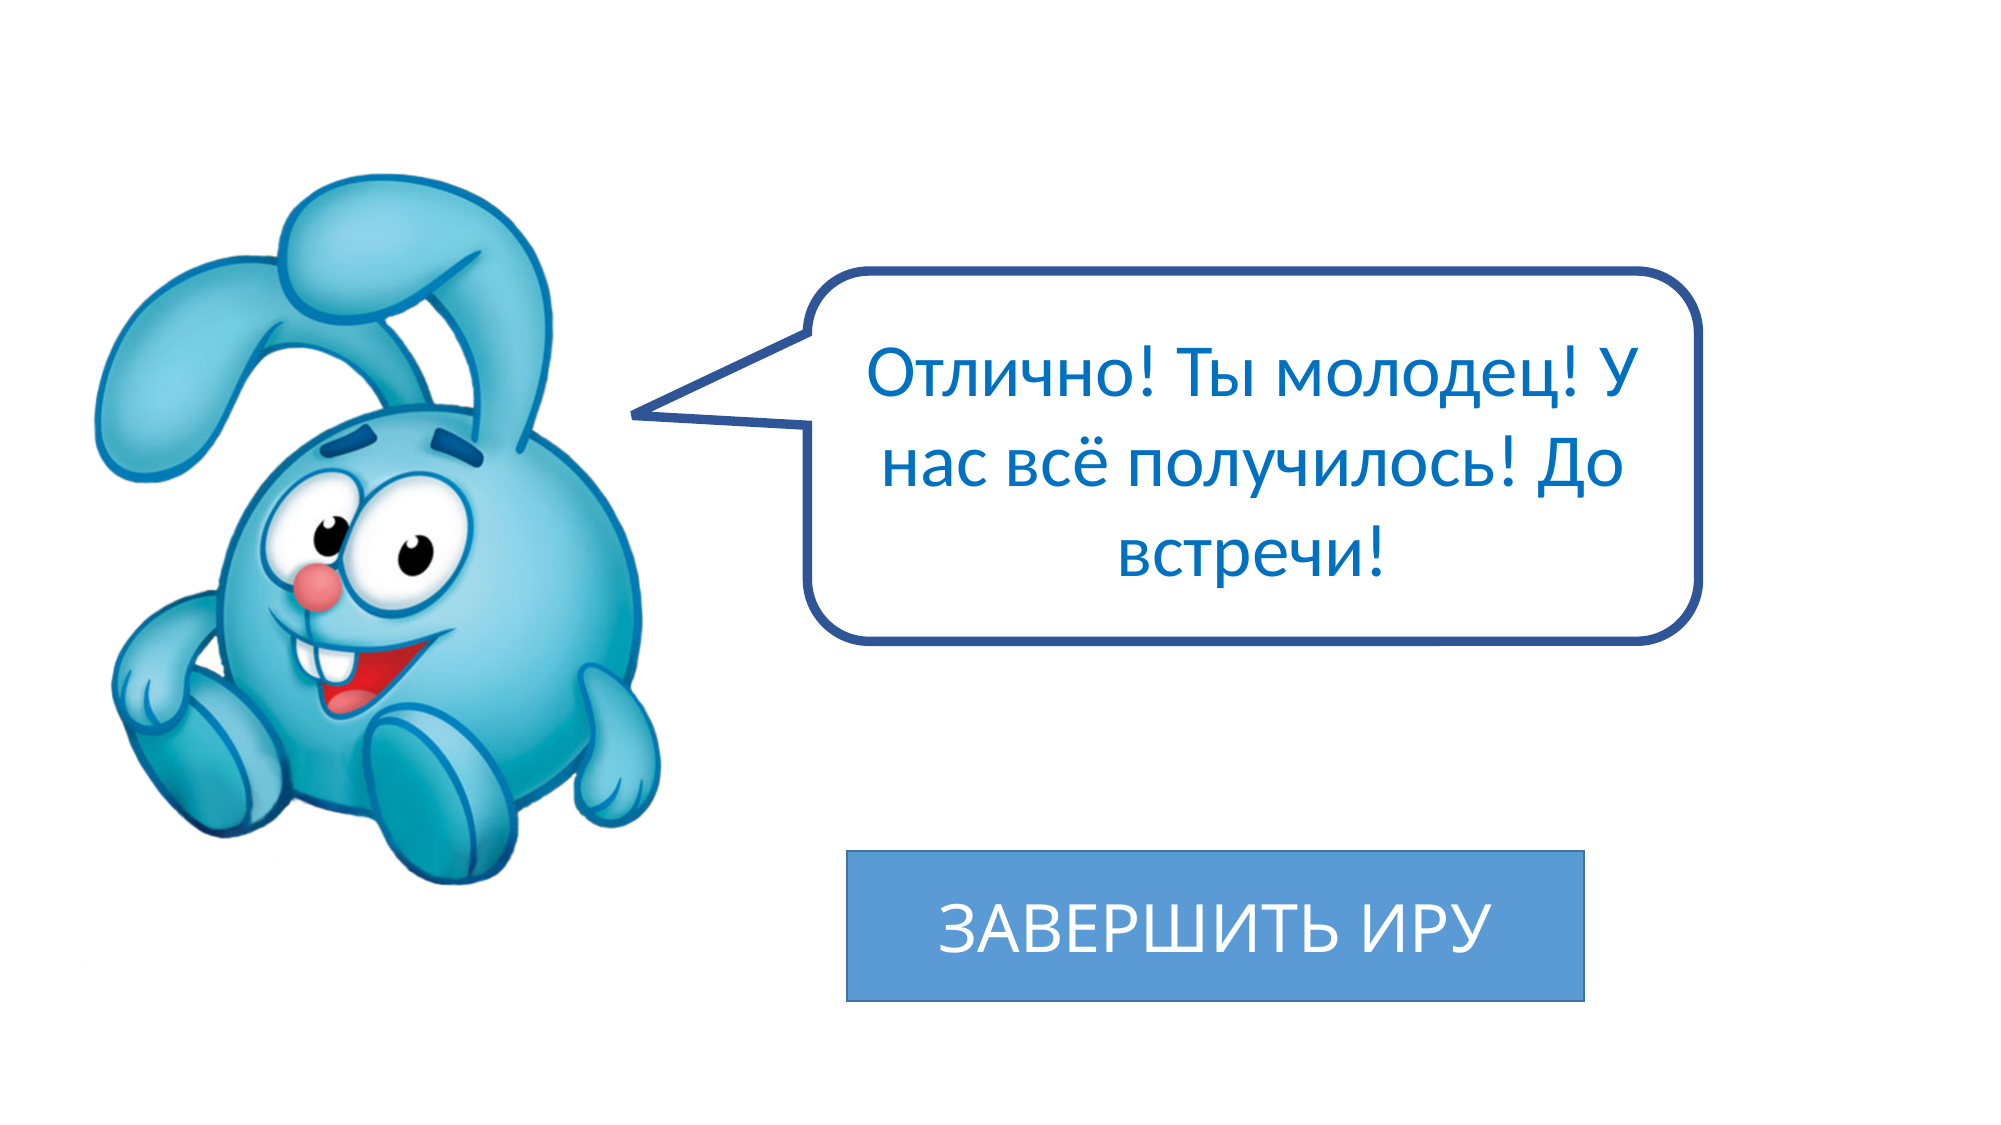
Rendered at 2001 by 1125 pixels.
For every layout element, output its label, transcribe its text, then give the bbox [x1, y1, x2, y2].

picture [71, 148, 696, 976]
text_box Отлично! Ты молодец! У нас всё получилось! До встречи! [696, 269, 1700, 643]
text_box ЗАВЕРШИТЬ ИРУ [846, 850, 1585, 1002]
